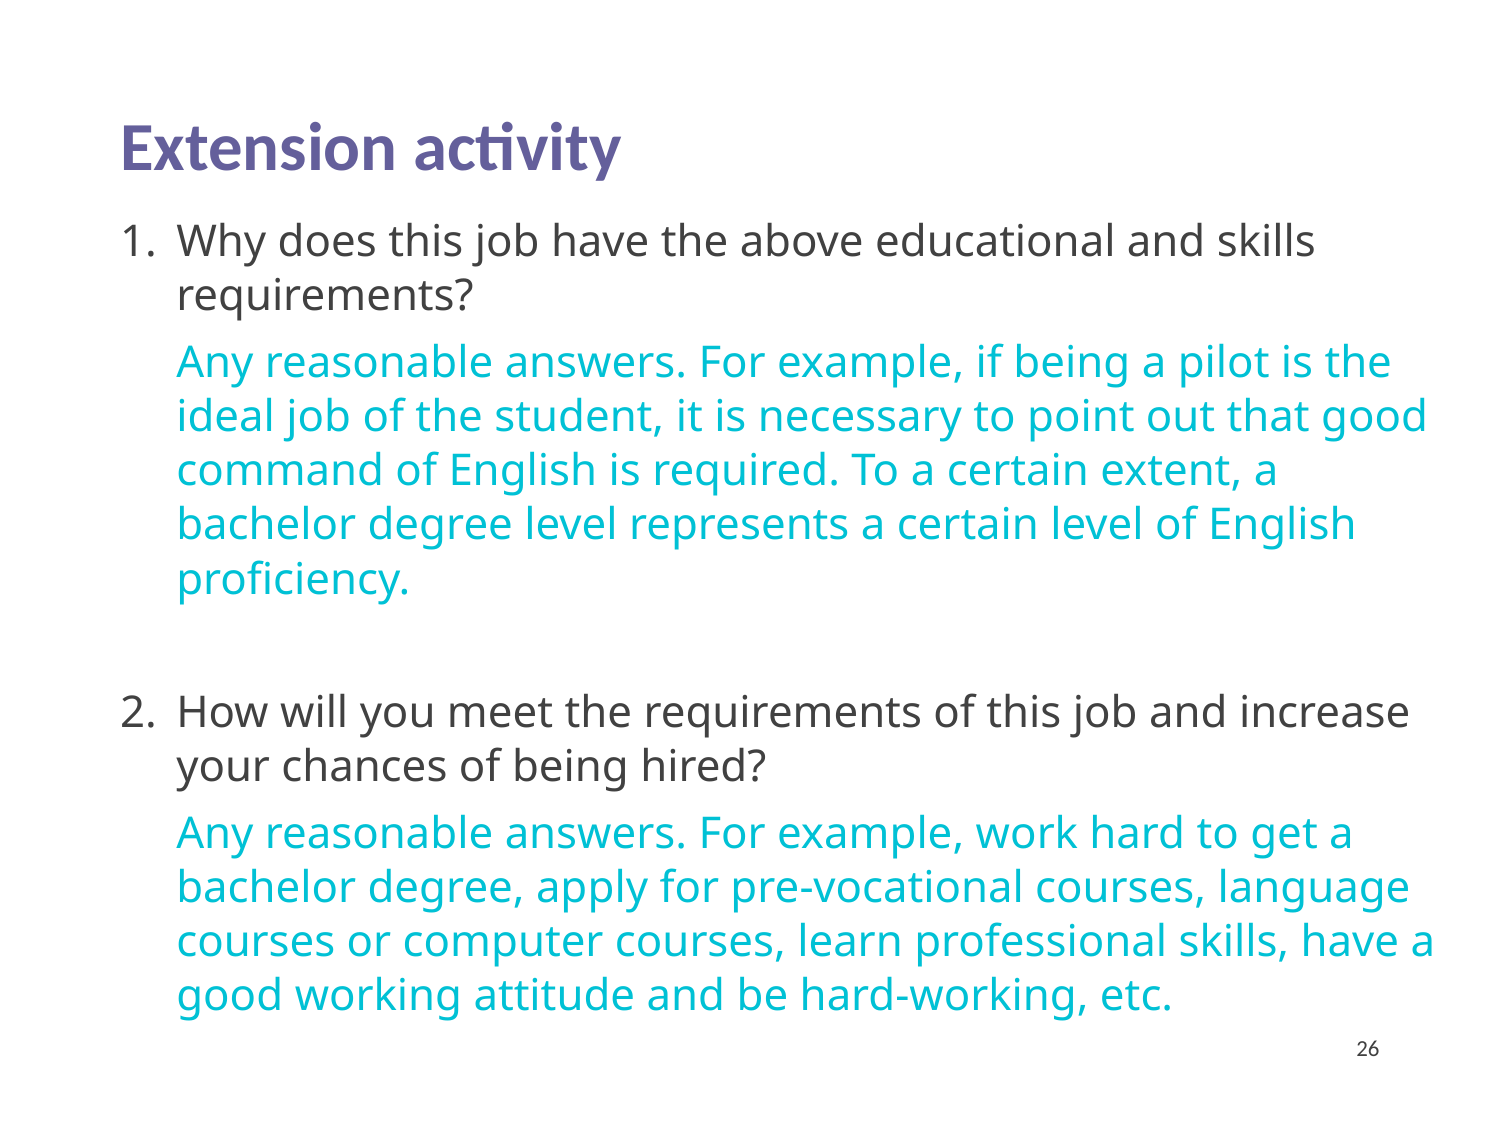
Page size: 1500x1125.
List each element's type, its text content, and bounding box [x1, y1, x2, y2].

list Extension activity [119, 113, 1382, 209]
slide_number 26 [1353, 1035, 1381, 1062]
list Why does this job have the above educational and skills requirements? Any reasonable answers. For example, if being a pilot is the ideal job of the student, it is necessary to point out that good command of English is required. To a certain extent, a bachelor degree level represents a certain level of English proficiency. How will you meet the requirements of this job and increase your chances of being hired? Any reasonable answers. For example, work hard to get a bachelor degree, apply for pre-vocational courses, language courses or computer courses, learn professional skills, have a good working attitude and be hard-working, etc. [119, 210, 1443, 1016]
